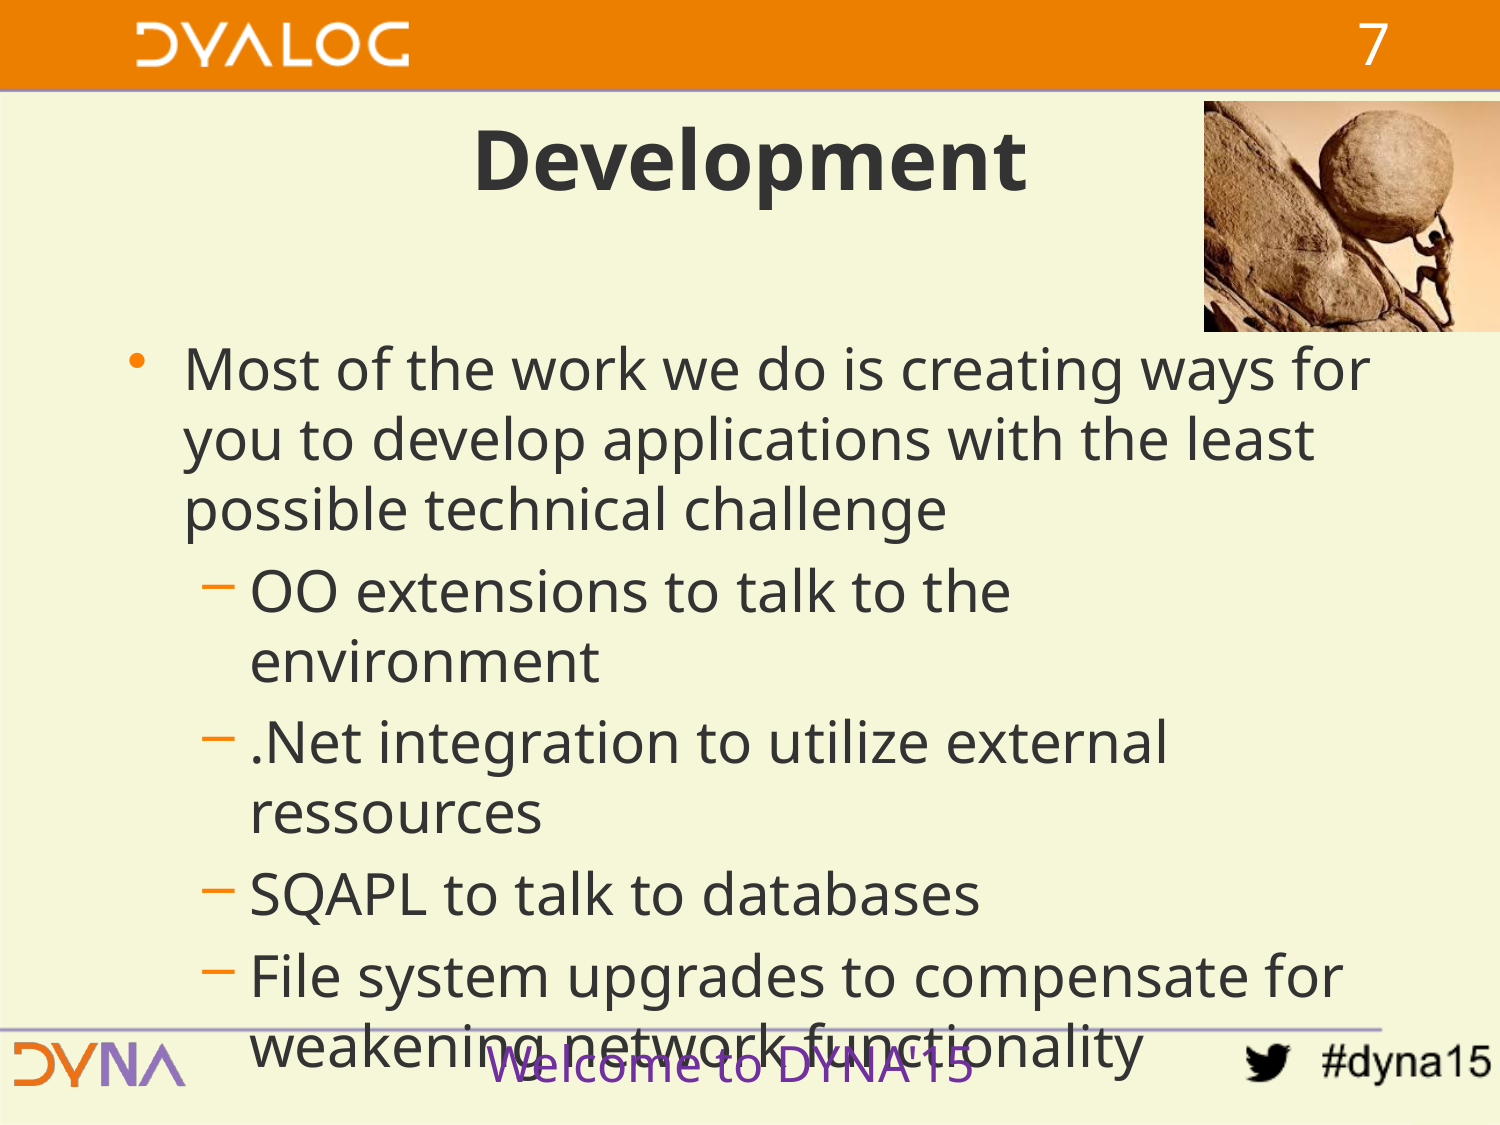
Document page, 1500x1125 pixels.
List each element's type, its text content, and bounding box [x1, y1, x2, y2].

picture [0, 0, 1500, 1125]
slide_number 6 [1299, 0, 1406, 75]
title Development [112, 99, 1388, 288]
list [1204, 101, 1500, 332]
list Most of the work we do is creating ways for you to develop applications with the least possible technical challenge OO extensions to talk to the environment .Net integration to utilize external ressources SQAPL to talk to databases File system upgrades to compensate for weakening network functionality [112, 324, 1388, 1000]
footer Welcome to DYNA'15 [249, 1025, 1213, 1100]
